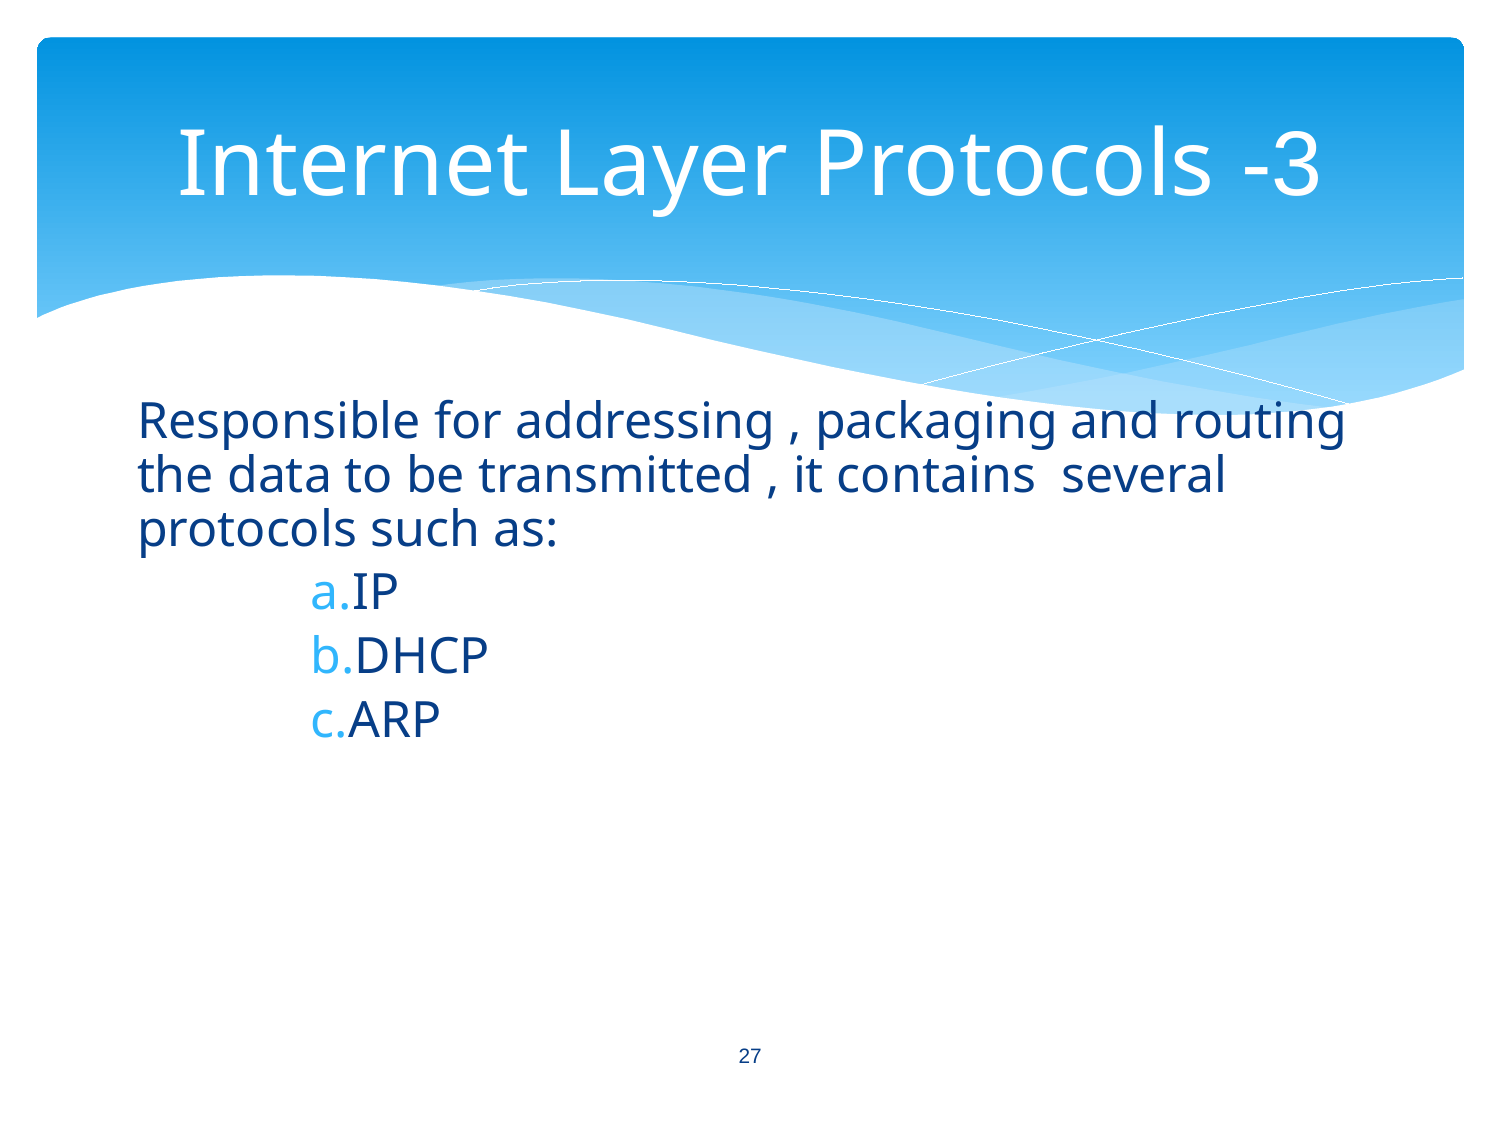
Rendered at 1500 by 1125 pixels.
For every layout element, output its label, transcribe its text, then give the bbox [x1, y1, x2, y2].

title 3- Internet Layer Protocols [75, 55, 1425, 261]
list Responsible for addressing , packaging and routing the data to be transmitted , it contains several protocols such as: IP DHCP ARP [106, 387, 1390, 1005]
slide_number 27 [654, 1025, 846, 1086]
